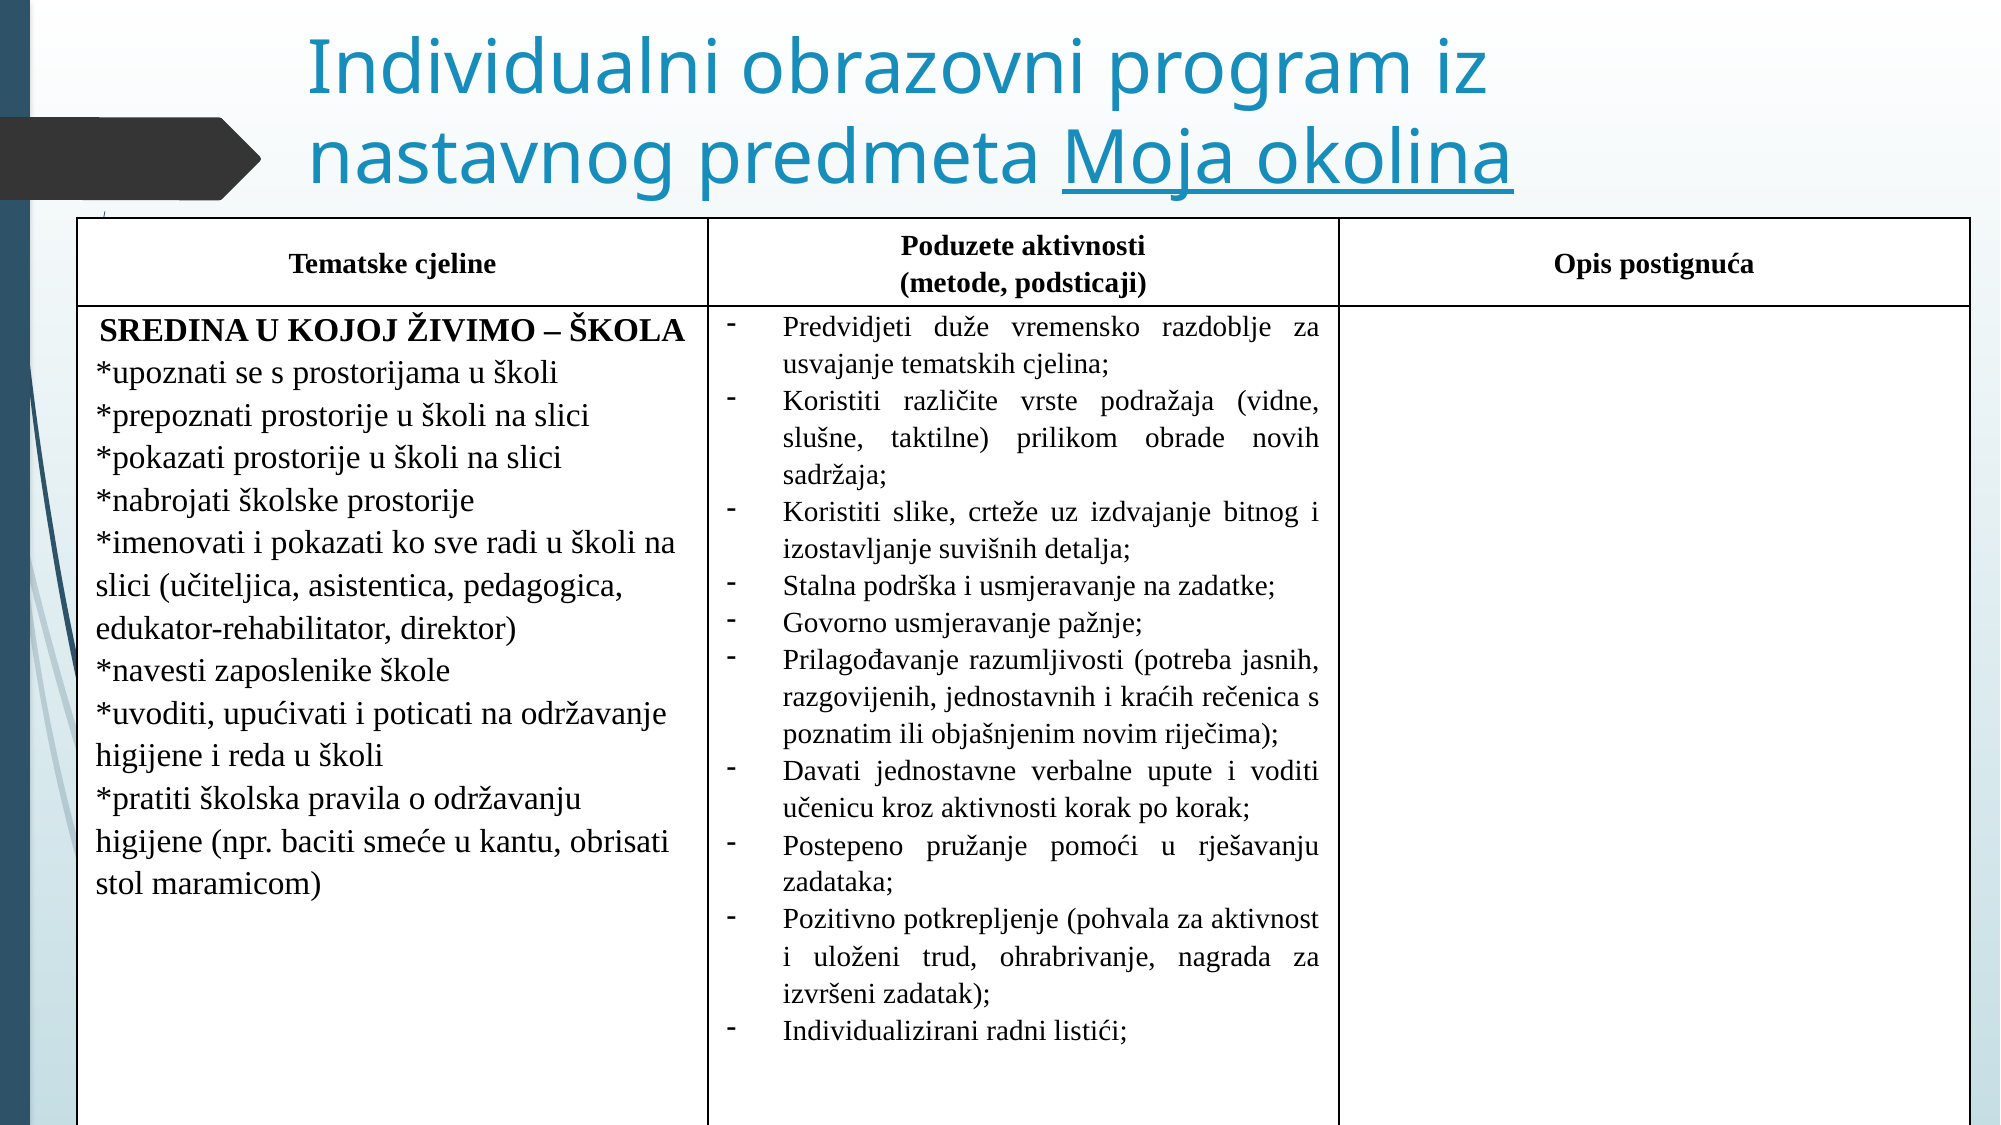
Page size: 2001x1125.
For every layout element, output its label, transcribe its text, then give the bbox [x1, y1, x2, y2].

title Individualni obrazovni program iz nastavnog predmeta Moja okolina [292, 10, 1755, 217]
table_header Opis postignuća [1340, 219, 1969, 305]
table_cell SREDINA U KOJOJ ŽIVIMO – ŠKOLA *upoznati se s prostorijama u školi *prepoznati prostorije u školi na slici *pokazati prostorije u školi na slici *nabrojati školske prostorije *imenovati i pokazati ko sve radi u školi na slici (učiteljica, asistentica, pedagogica, edukator-rehabilitator, direktor) *navesti zaposlenike škole *uvoditi, upućivati i poticati na održavanje higijene i reda u školi *pratiti školska pravila o održavanju higijene (npr. baciti smeće u kantu, obrisati stol maramicom) [78, 307, 707, 1125]
table_header Poduzete aktivnosti (metode, podsticaji) [709, 219, 1338, 305]
table_cell [1340, 307, 1969, 1125]
table_cell Predvidjeti duže vremensko razdoblje za usvajanje tematskih cjelina; Koristiti različite vrste podražaja (vidne, slušne, taktilne) prilikom obrade novih sadržaja; Koristiti slike, crteže uz izdvajanje bitnog i izostavljanje suvišnih detalja; Stalna podrška i usmjeravanje na zadatke; Govorno usmjeravanje pažnje; Prilagođavanje razumljivosti (potreba jasnih, razgovijenih, jednostavnih i kraćih rečenica s poznatim ili objašnjenim novim riječima); Davati jednostavne verbalne upute i voditi učenicu kroz aktivnosti korak po korak; Postepeno pružanje pomoći u rješavanju zadataka; Pozitivno potkrepljenje (pohvala za aktivnost i uloženi trud, ohrabrivanje, nagrada za izvršeni zadatak); Individualizirani radni listići; [709, 307, 1338, 1125]
table_header Tematske cjeline [78, 219, 707, 305]
